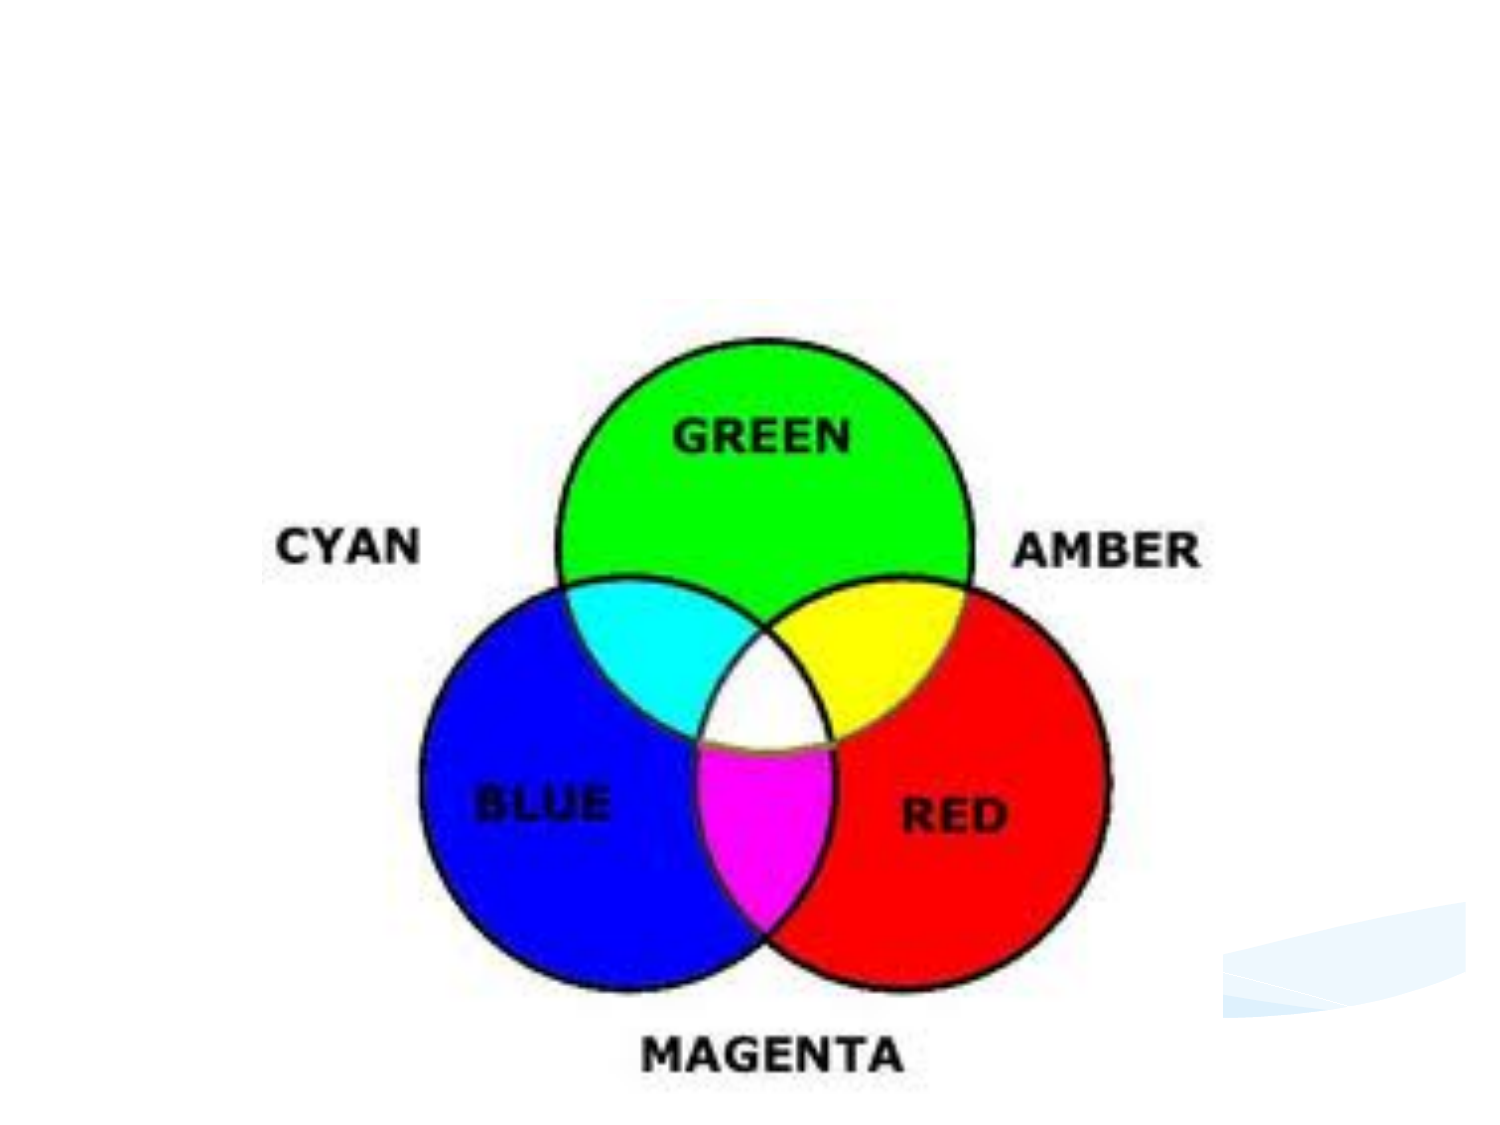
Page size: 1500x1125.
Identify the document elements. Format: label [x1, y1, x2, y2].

picture [262, 299, 1223, 1125]
